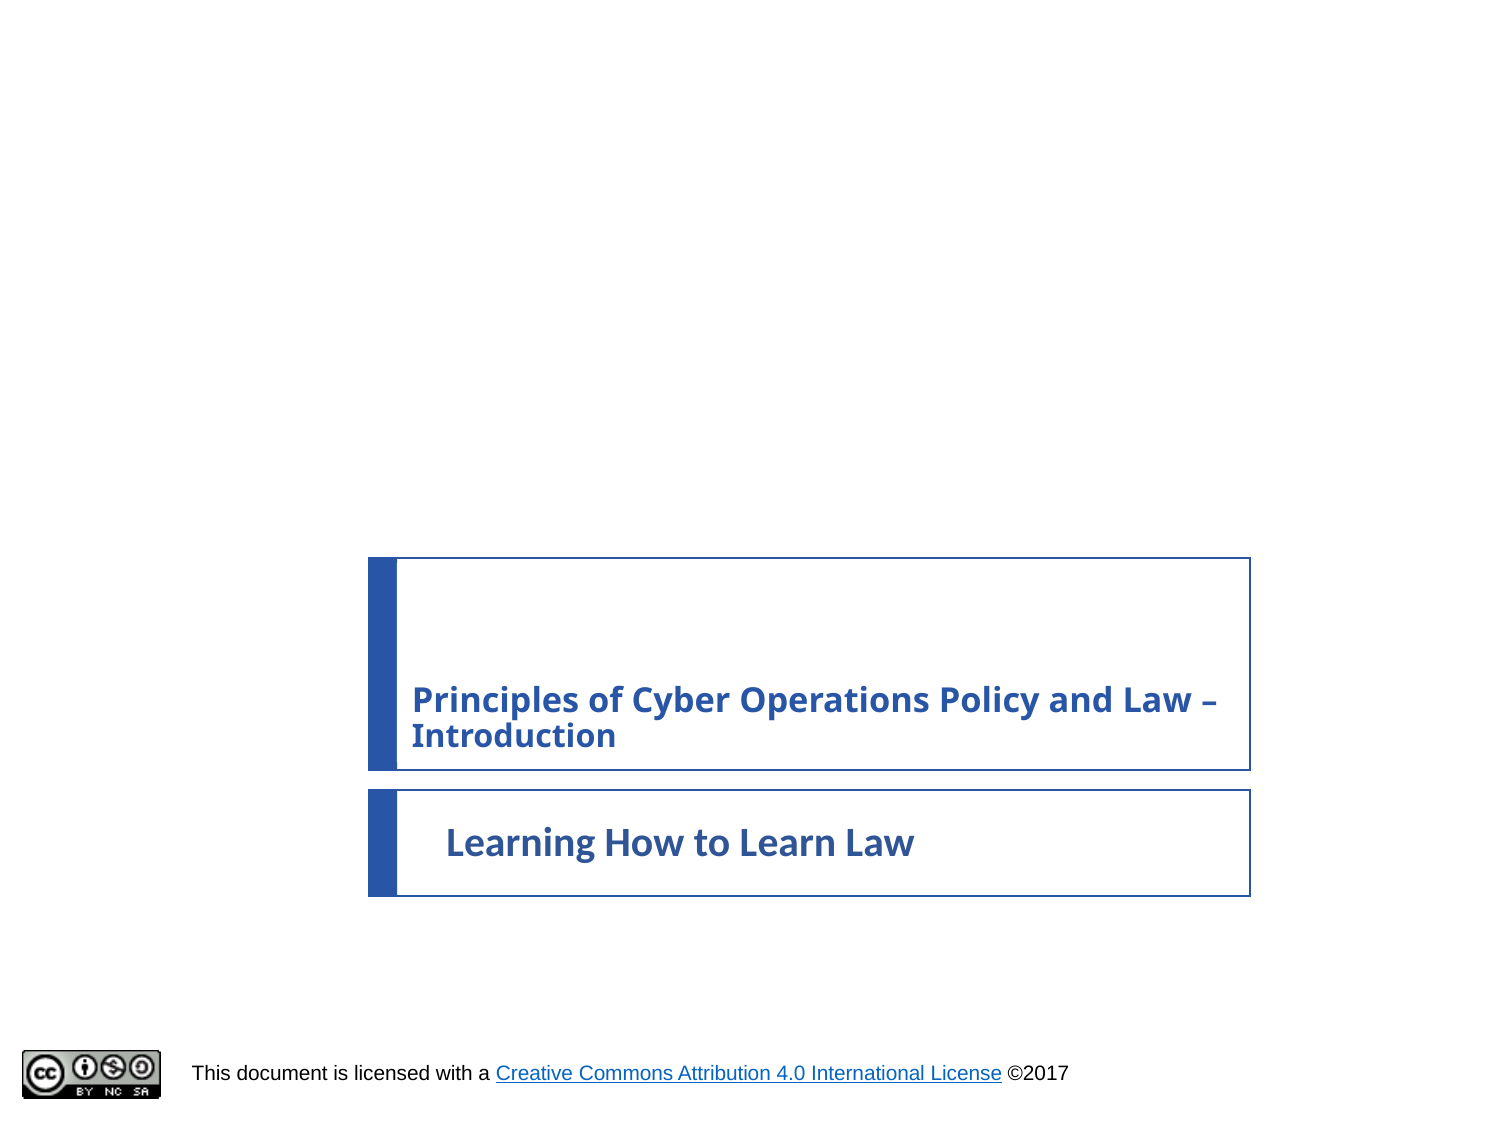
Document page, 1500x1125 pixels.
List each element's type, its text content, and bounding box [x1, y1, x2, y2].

list Learning How to Learn Law [431, 819, 1246, 866]
title Principles of Cyber Operations Policy and Law – Introduction [396, 562, 1246, 763]
picture [22, 1050, 161, 1099]
